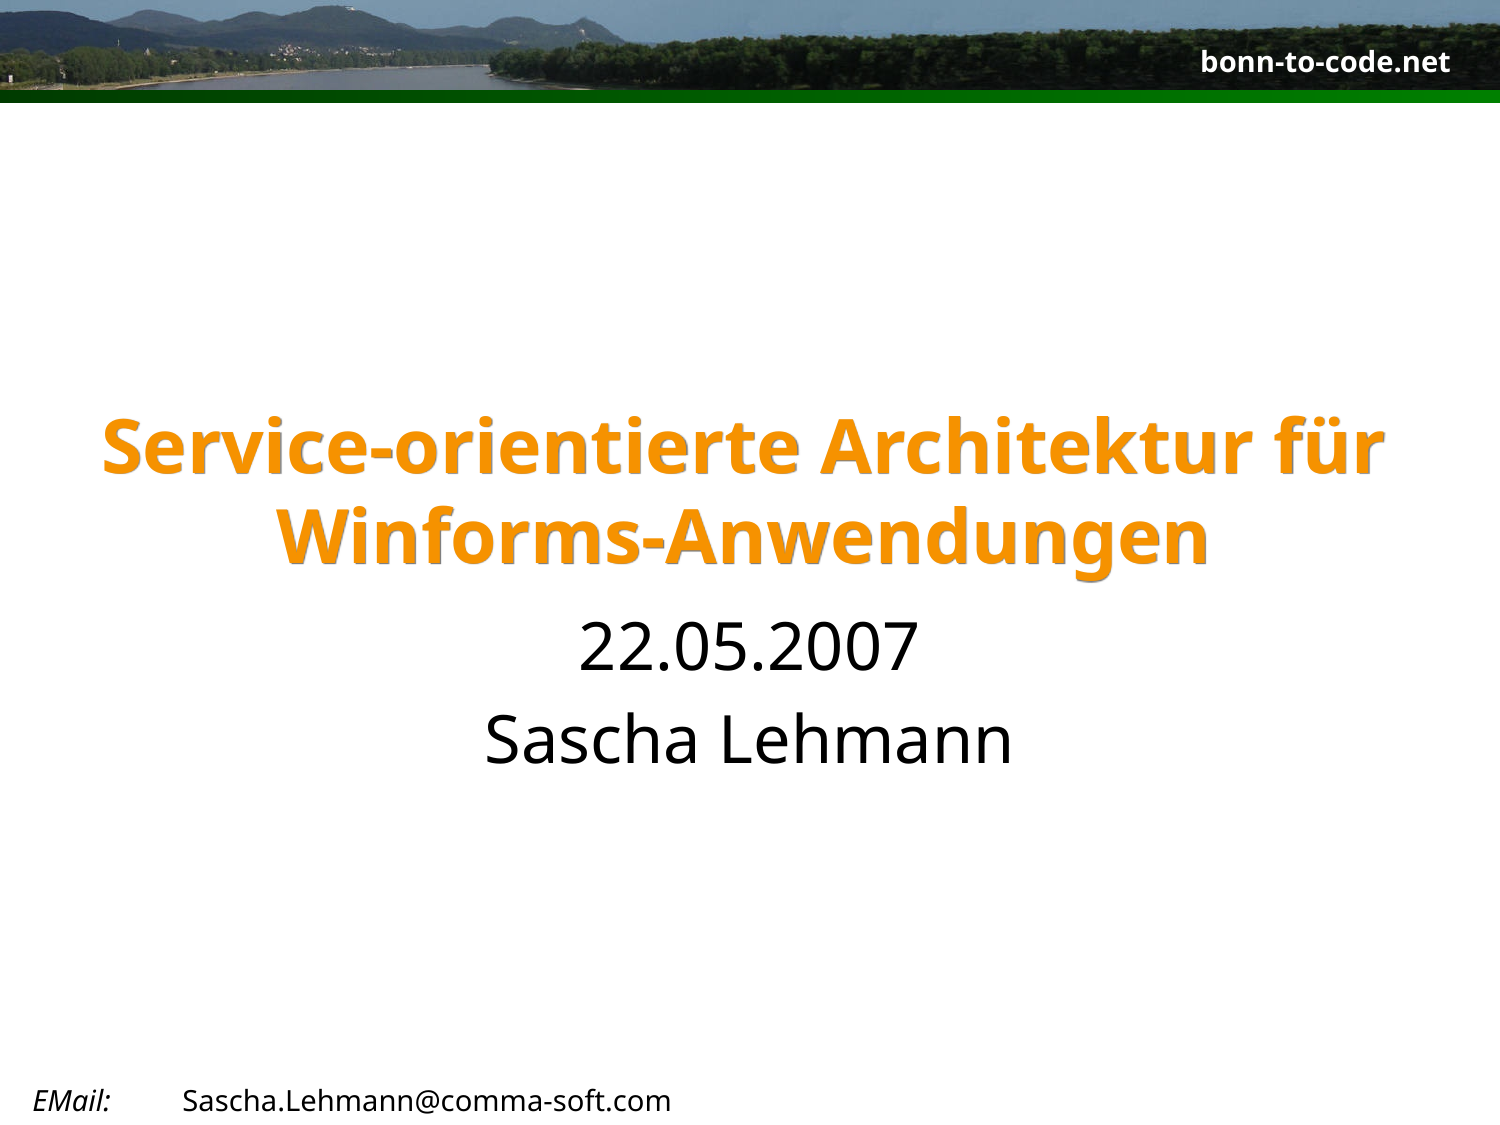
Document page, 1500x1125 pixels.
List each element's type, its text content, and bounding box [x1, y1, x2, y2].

text_box EMail: Sascha.Lehmann@comma-soft.com [17, 976, 1477, 1125]
picture [0, 0, 1500, 90]
title Service-orientierte Architektur für Winforms-Anwendungen [29, 351, 1460, 587]
subtitle 22.05.2007 Sascha Lehmann [189, 596, 1311, 836]
